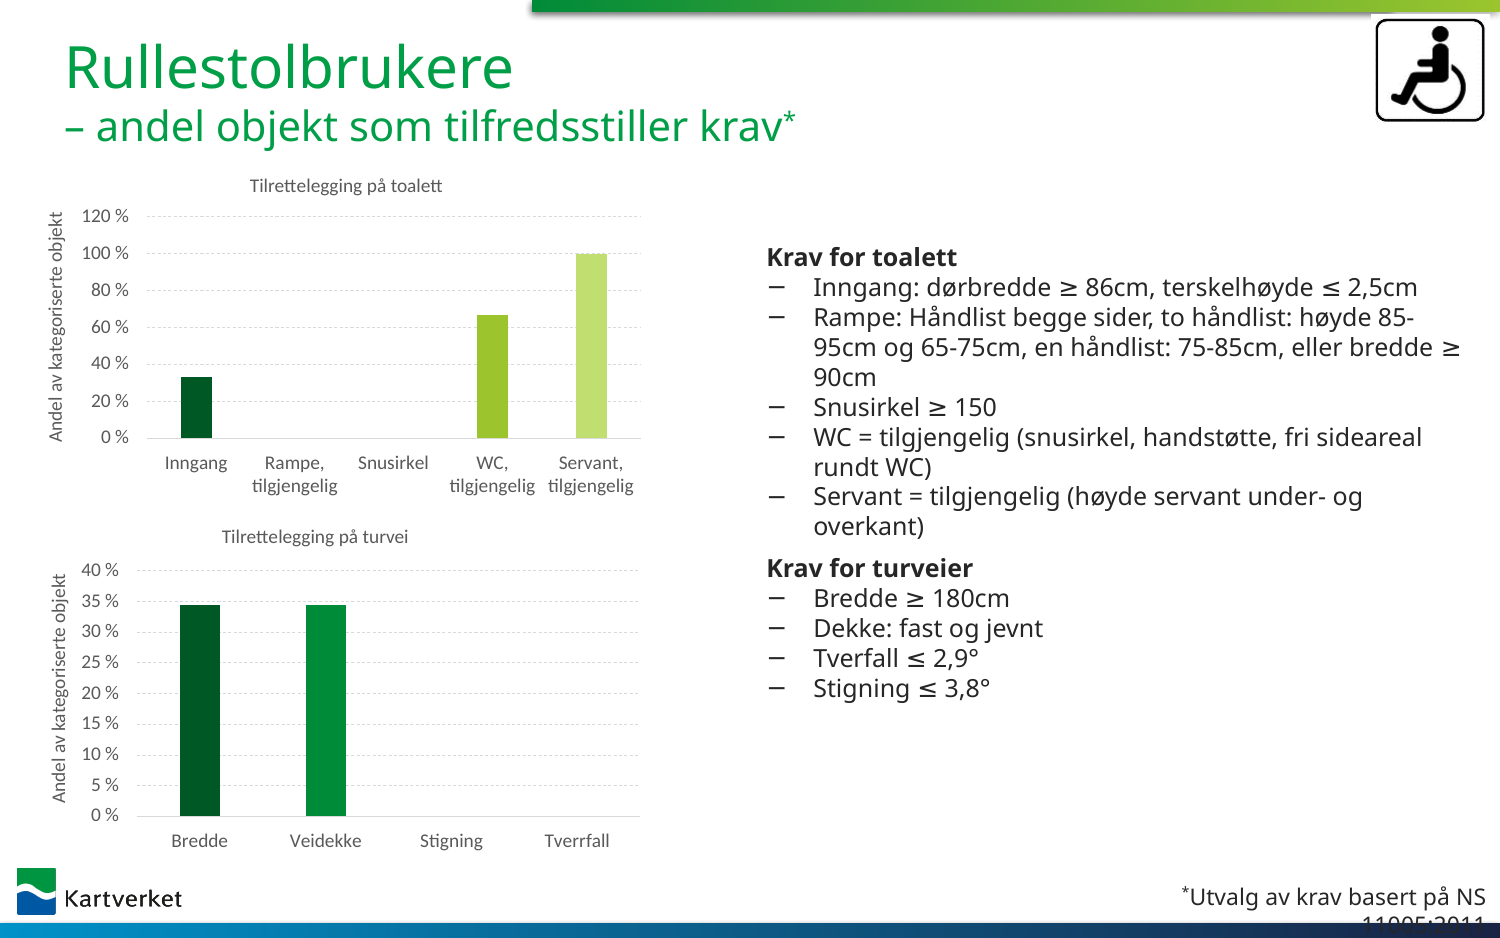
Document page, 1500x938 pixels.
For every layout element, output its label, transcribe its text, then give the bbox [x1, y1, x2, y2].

picture [41, 520, 652, 859]
text_box Krav for turveier Bredde ≥ 180cm Dekke: fast og jevnt Tverfall ≤ 2,9° Stigning ≤ 3,8° [751, 545, 1483, 710]
picture [41, 166, 652, 505]
text_box Krav for toalett Inngang: dørbredde ≥ 86cm, terskelhøyde ≤ 2,5cm Rampe: Håndlist begge sider, to håndlist: høyde 85-95cm og 65-75cm, en håndlist: 75-85cm, eller bredde ≥ 90cm Snusirkel ≥ 150 WC = tilgjengelig (snusirkel, handstøtte, fri sideareal rundt WC) Servant = tilgjengelig (høyde servant under- og overkant) [751, 234, 1483, 545]
text_box *Utvalg av krav basert på NS 11005:2011 [1068, 873, 1500, 938]
picture [1371, 13, 1491, 127]
text_box Rullestolbrukere – andel objekt som tilfredsstiller krav* [49, 14, 1431, 158]
